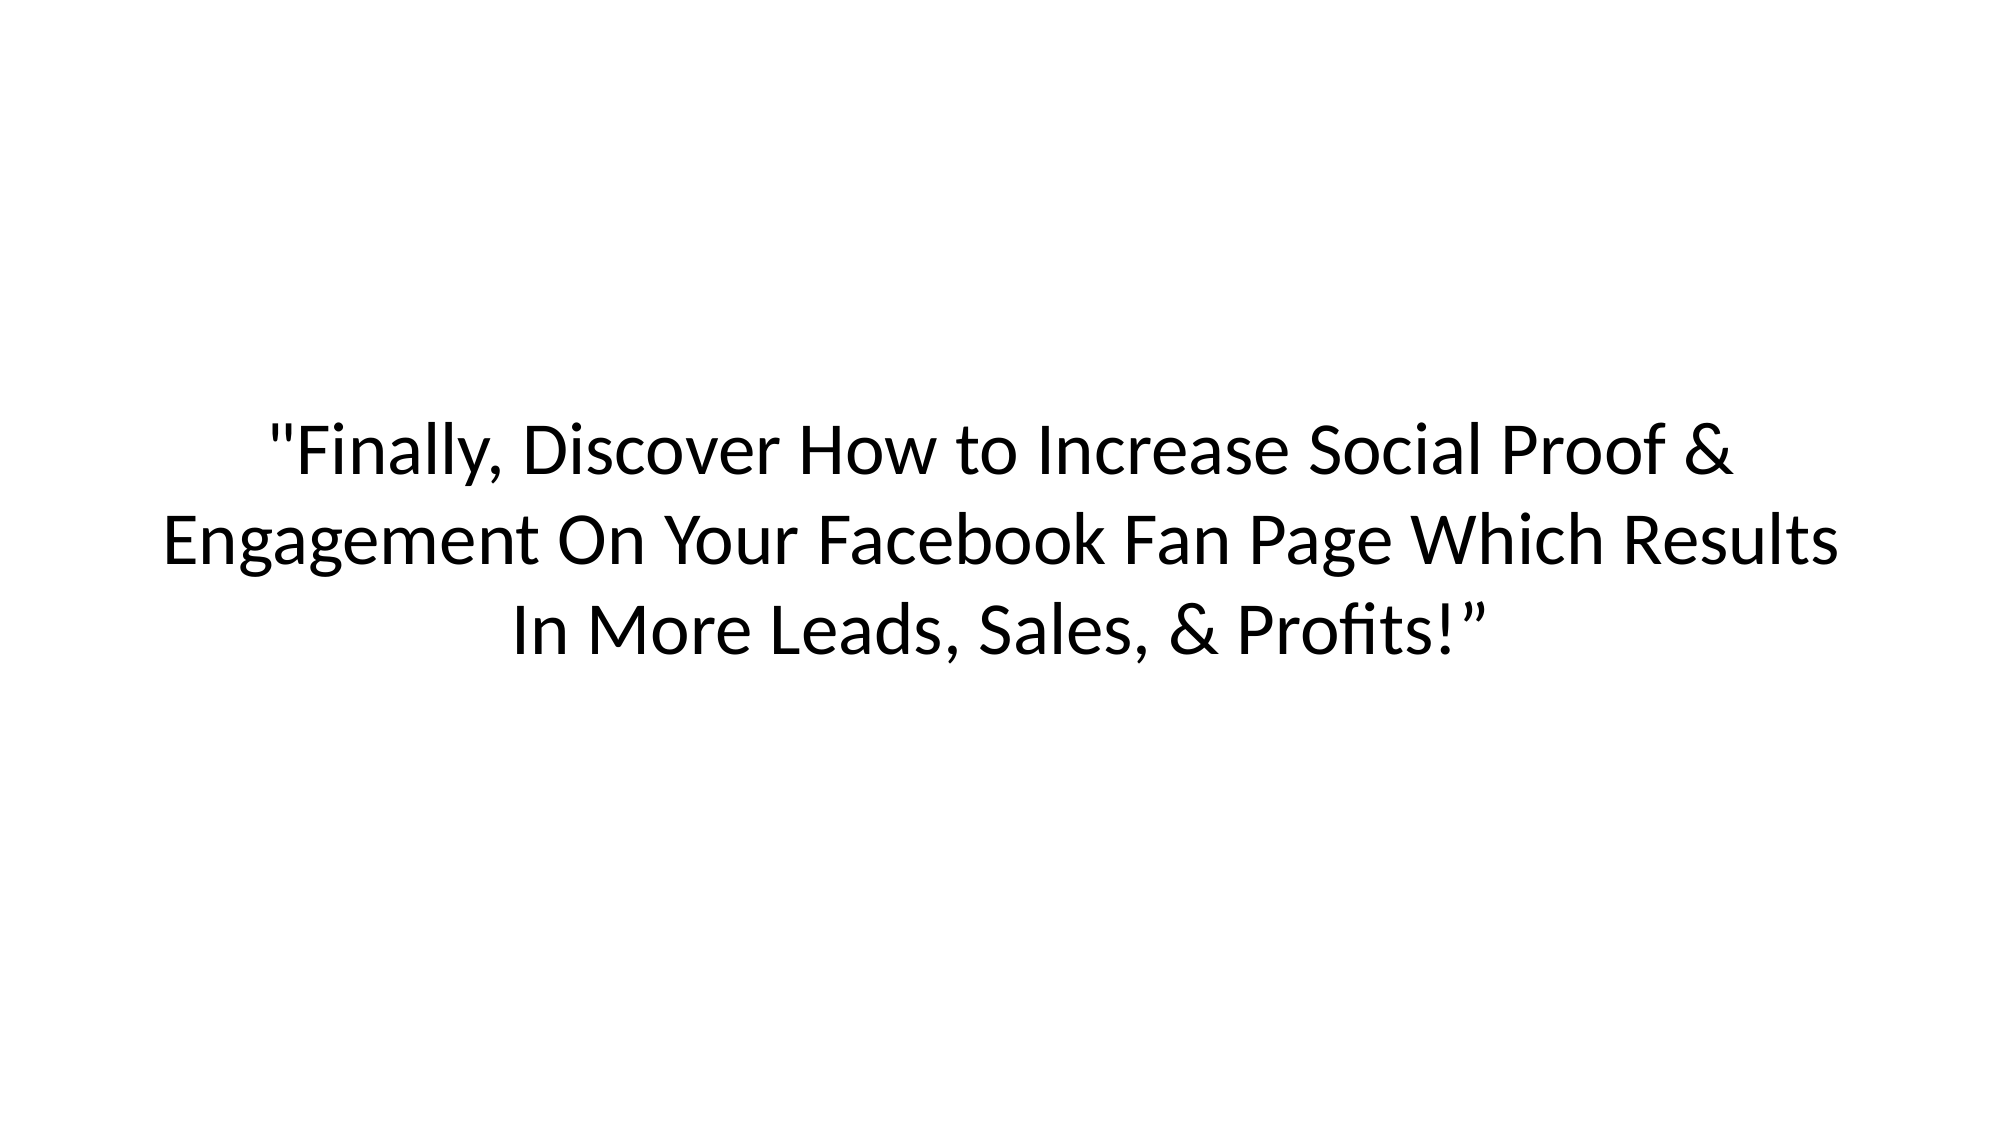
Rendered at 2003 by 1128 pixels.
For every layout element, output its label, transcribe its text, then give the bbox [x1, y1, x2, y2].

title "Finally, Discover How to Increase Social Proof & Engagement On Your Facebook Fan Page Which Results In More Leads, Sales, & Profits!” [149, 287, 1853, 782]
